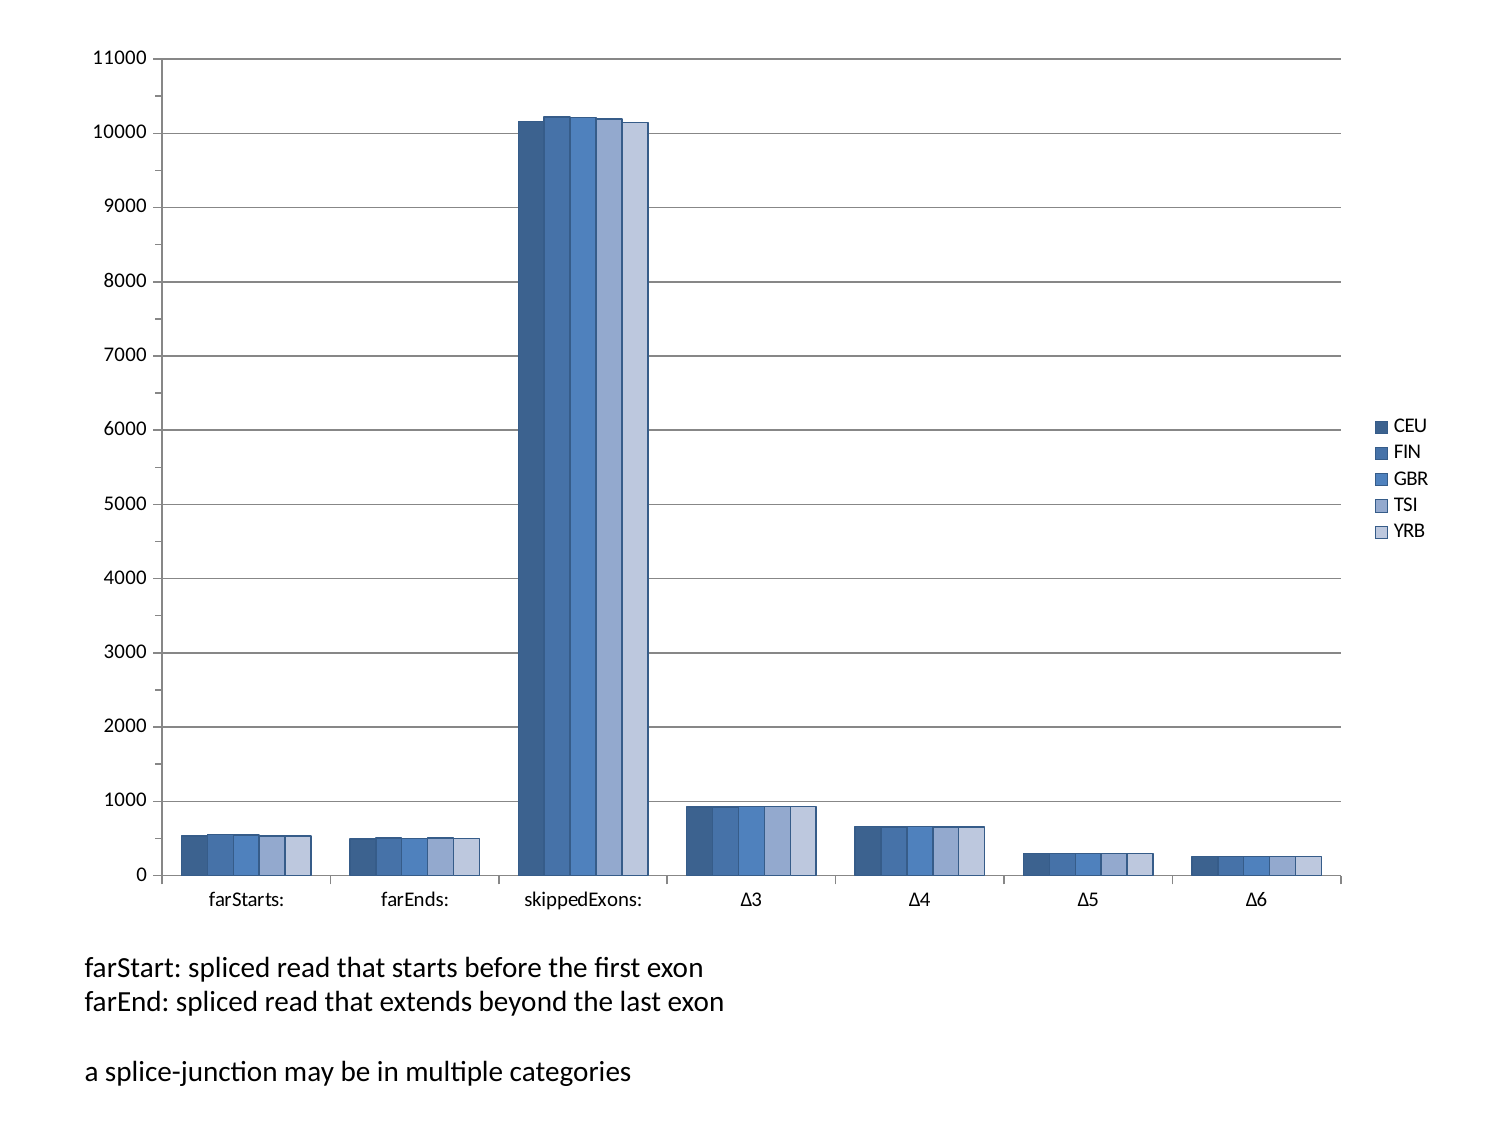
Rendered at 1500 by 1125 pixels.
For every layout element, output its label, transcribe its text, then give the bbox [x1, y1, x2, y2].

text_box farStart: spliced read that starts before the first exon farEnd: spliced read that extends beyond the last exon a splice-junction may be in multiple categories [69, 940, 740, 1096]
chart [64, 30, 1448, 929]
